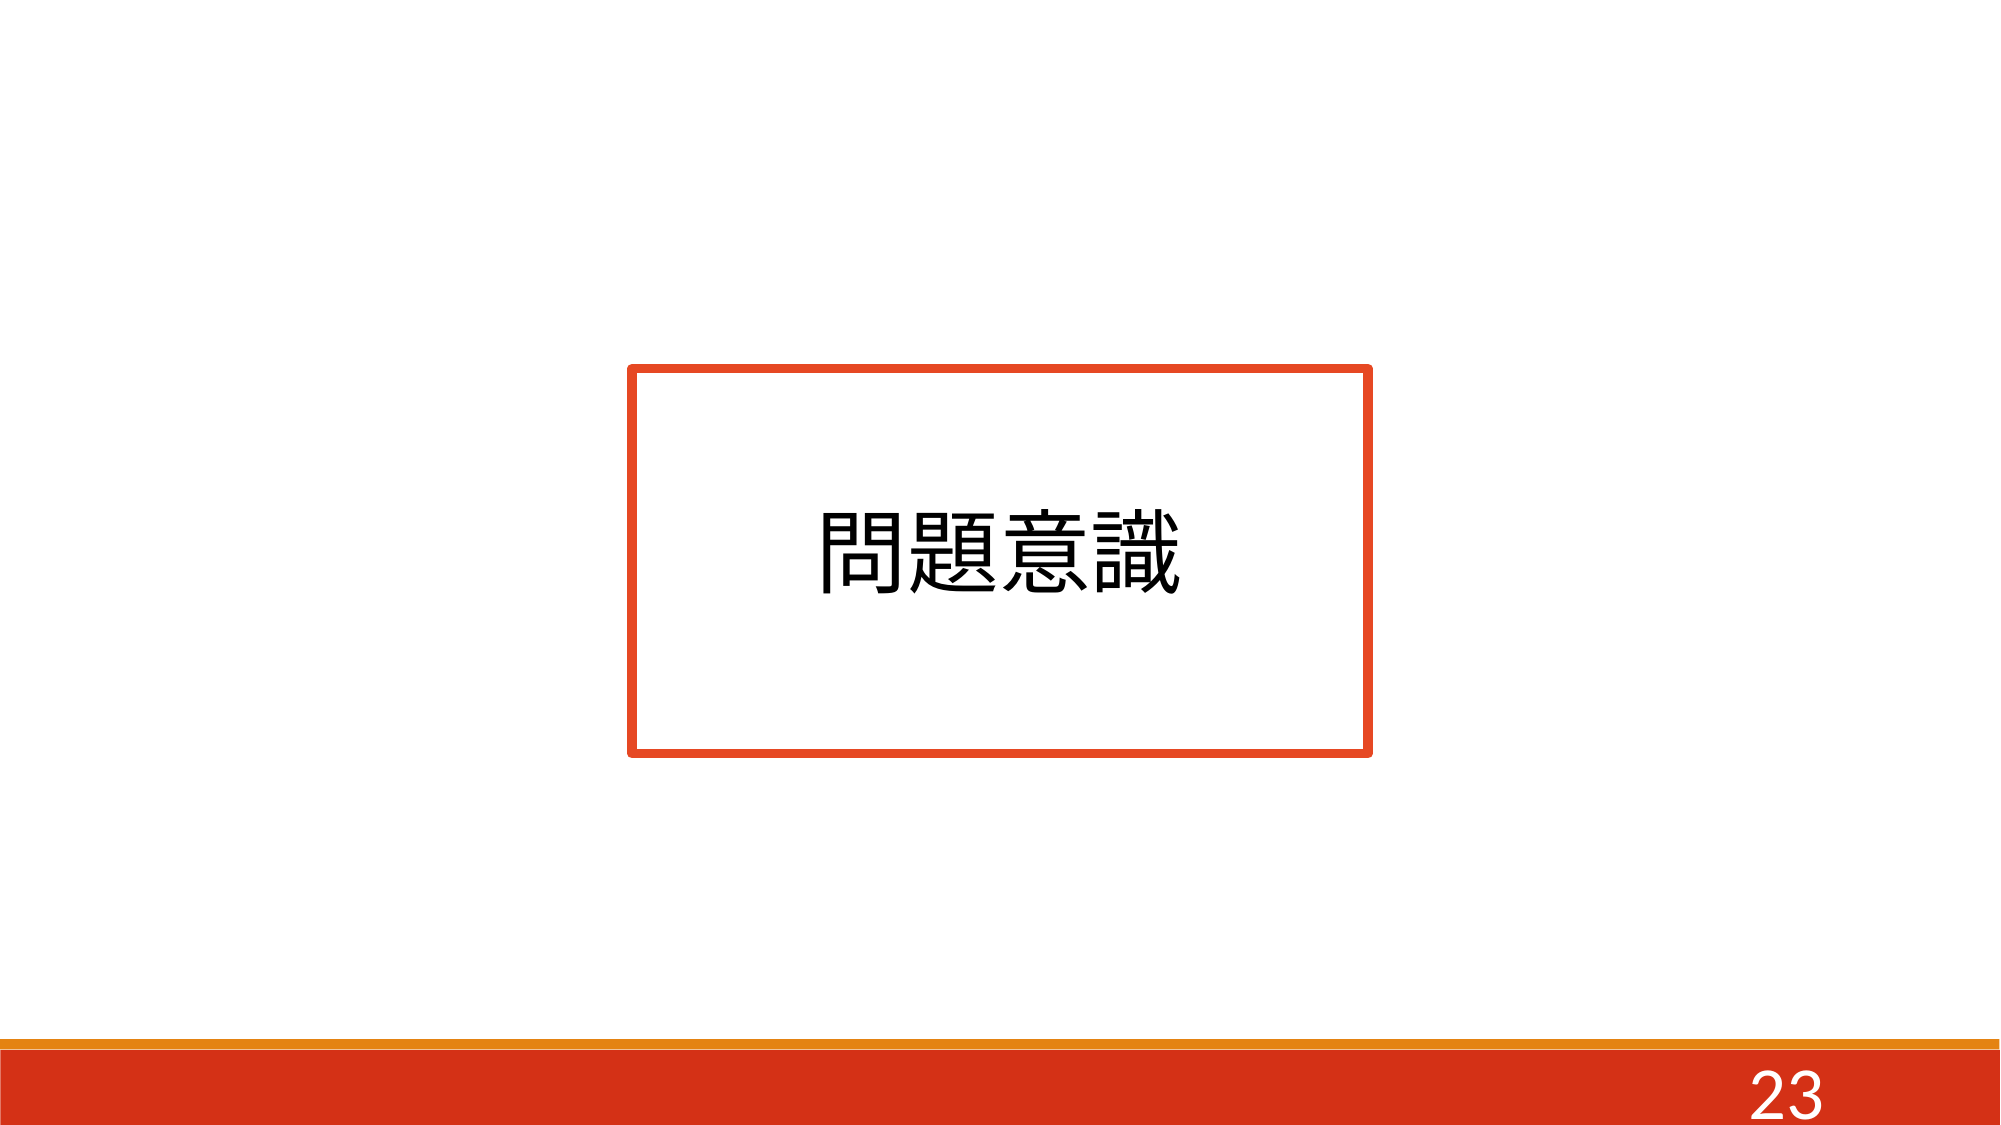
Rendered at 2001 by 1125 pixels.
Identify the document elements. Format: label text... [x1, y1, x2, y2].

slide_number 23 [1624, 1059, 1840, 1120]
text_box [631, 368, 1369, 754]
